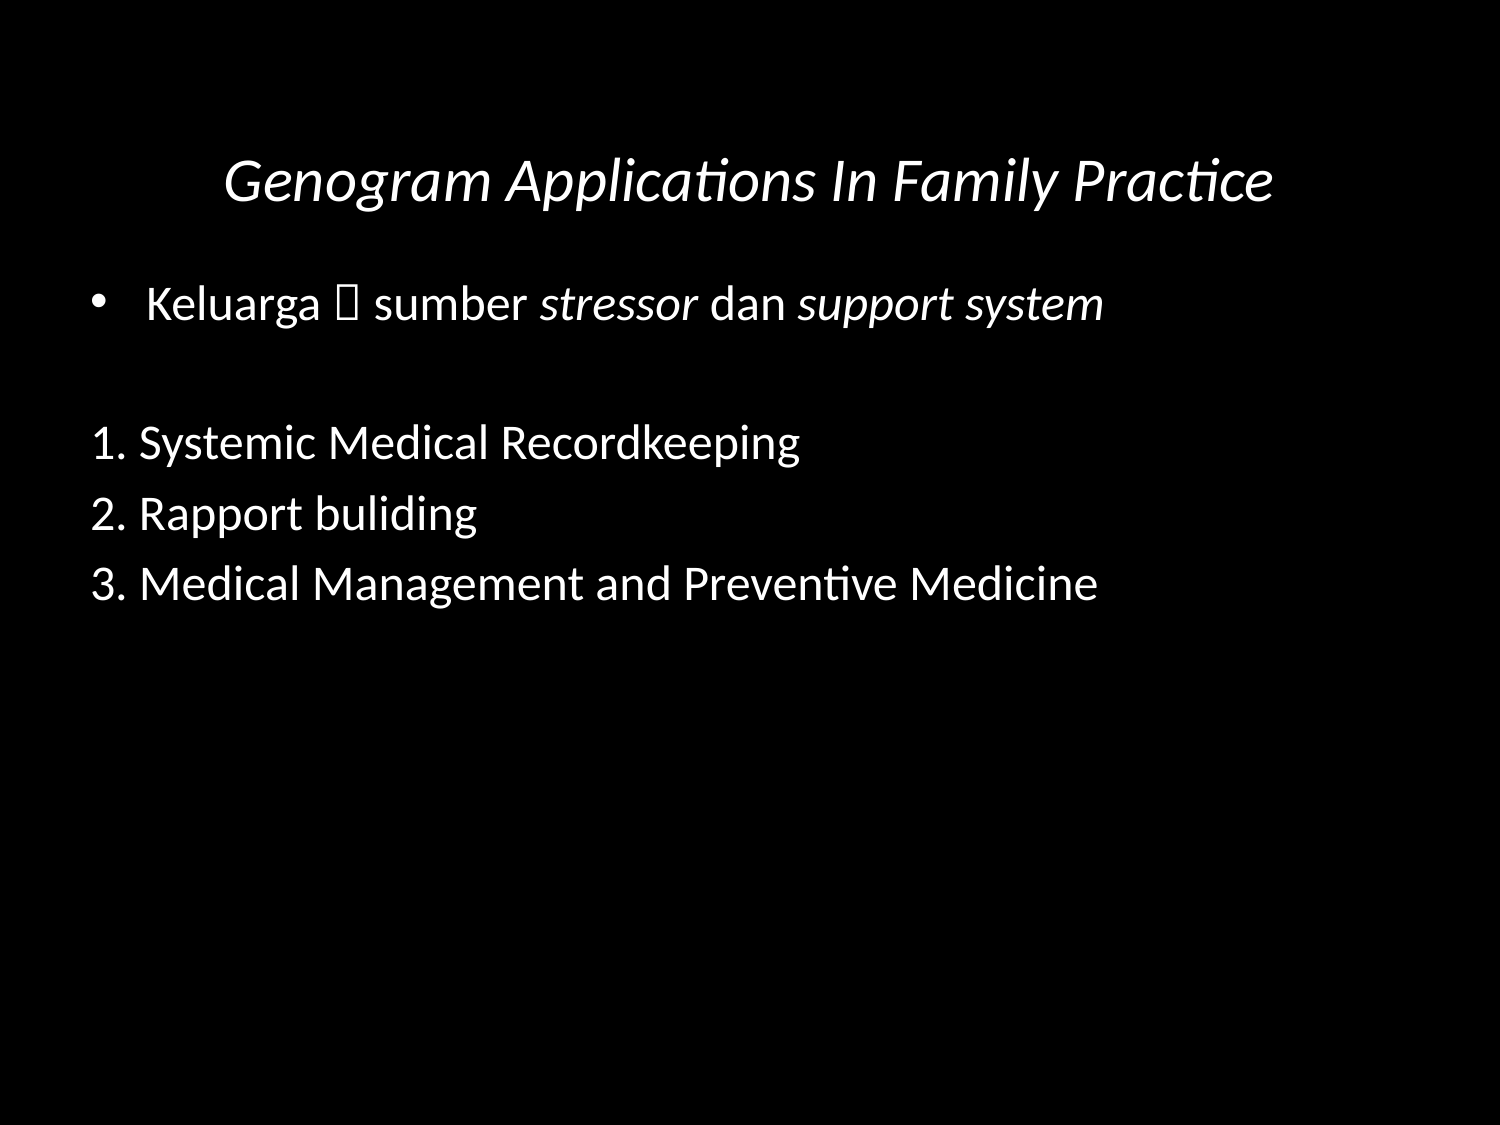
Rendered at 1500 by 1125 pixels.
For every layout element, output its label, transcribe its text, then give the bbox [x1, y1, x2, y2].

list Keluarga  sumber stressor dan support system 1. Systemic Medical Recordkeeping 2. Rapport buliding 3. Medical Management and Preventive Medicine [75, 262, 1425, 1005]
title Genogram Applications In Family Practice [75, 45, 1425, 233]
